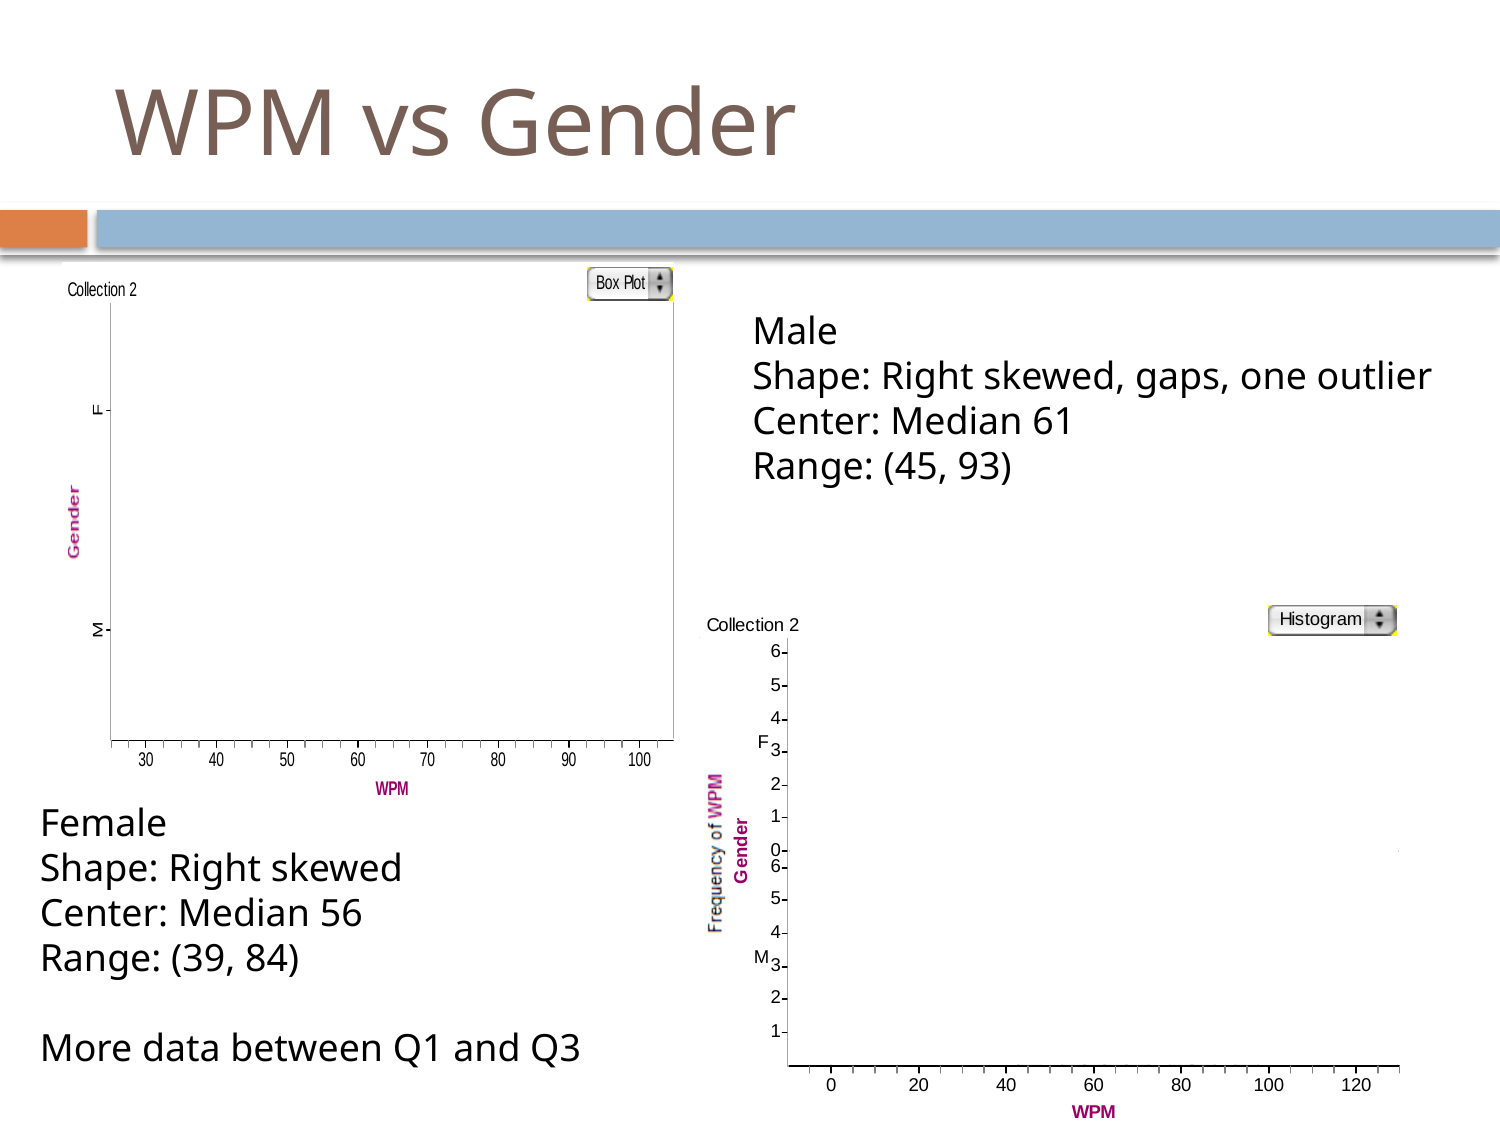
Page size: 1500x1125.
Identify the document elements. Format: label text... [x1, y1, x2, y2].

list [62, 262, 676, 804]
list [699, 600, 1401, 1125]
text_box Male Shape: Right skewed, gaps, one outlier Center: Median 61 Range: (45, 93) [737, 299, 1463, 540]
title WPM vs Gender [99, 37, 1438, 200]
text_box Female Shape: Right skewed Center: Median 56 Range: (39, 84) More data between Q1 and Q3 [24, 791, 693, 1122]
